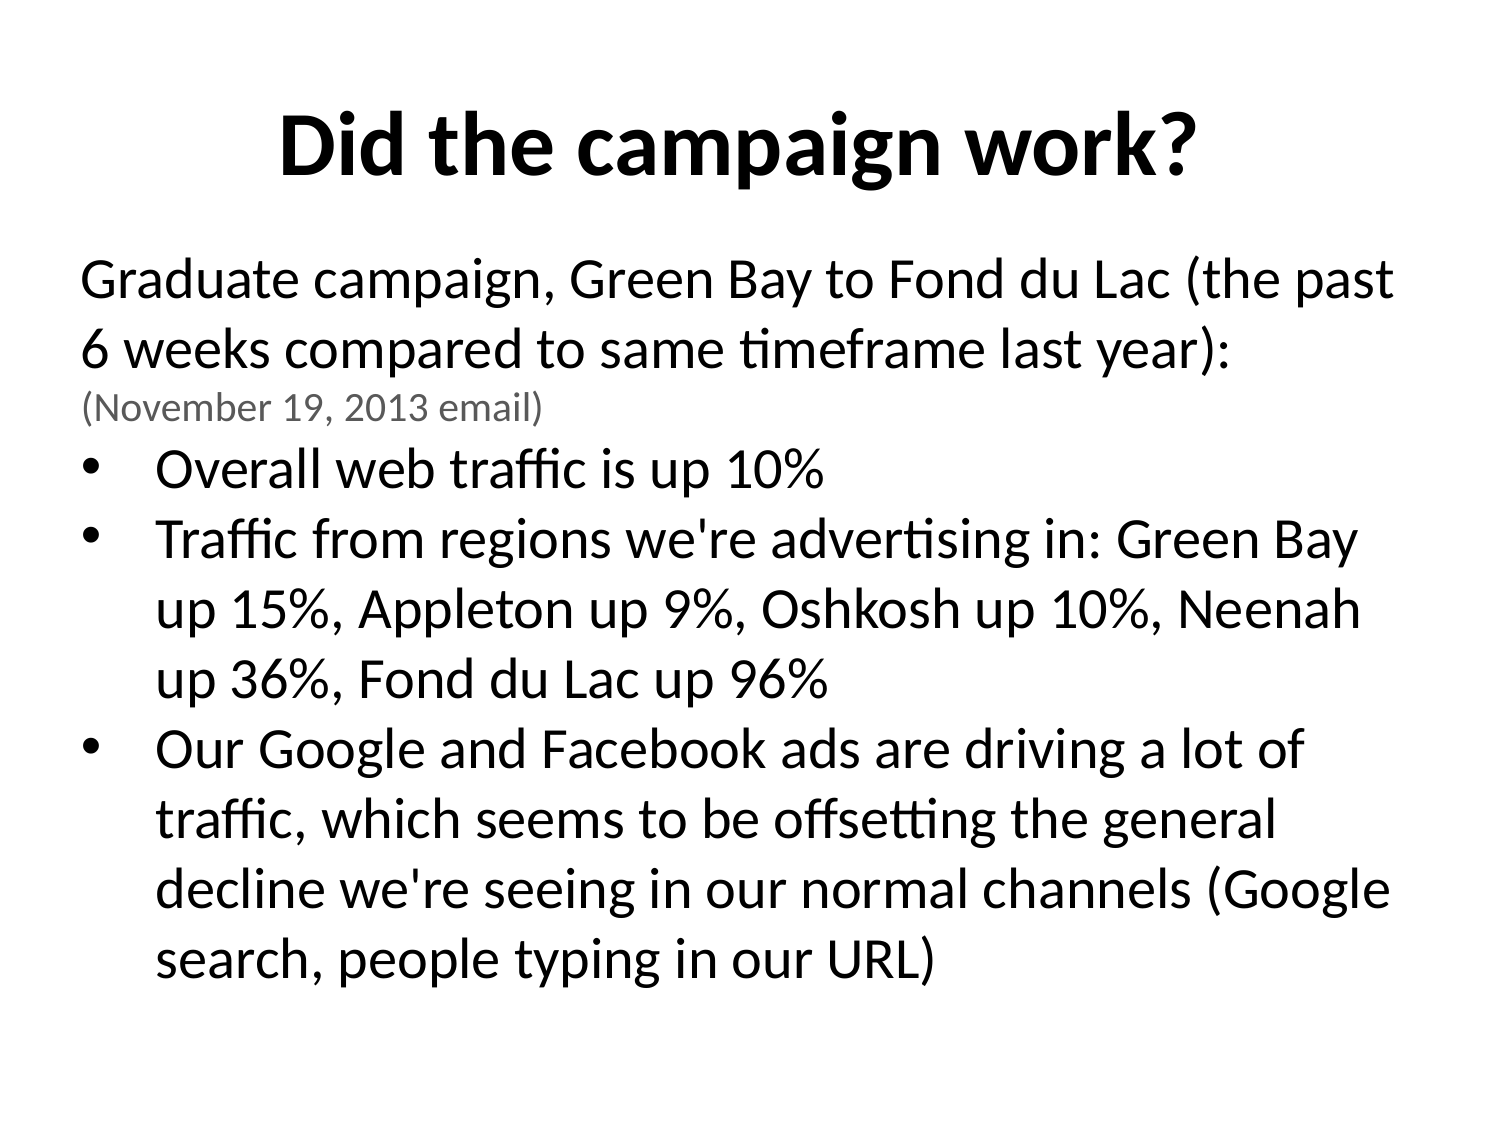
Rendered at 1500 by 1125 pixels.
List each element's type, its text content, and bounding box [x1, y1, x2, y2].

title Did the campaign work? [75, 45, 1425, 232]
text_box Graduate campaign, Green Bay to Fond du Lac (the past 6 weeks compared to same timeframe last year): (November 19, 2013 email) Overall web traffic is up 10% Traffic from regions we're advertising in: Green Bay up 15%, Appleton up 9%, Oshkosh up 10%, Neenah up 36%, Fond du Lac up 96% Our Google and Facebook ads are driving a lot of traffic, which seems to be offsetting the general decline we're seeing in our normal channels (Google search, people typing in our URL) [66, 232, 1447, 998]
